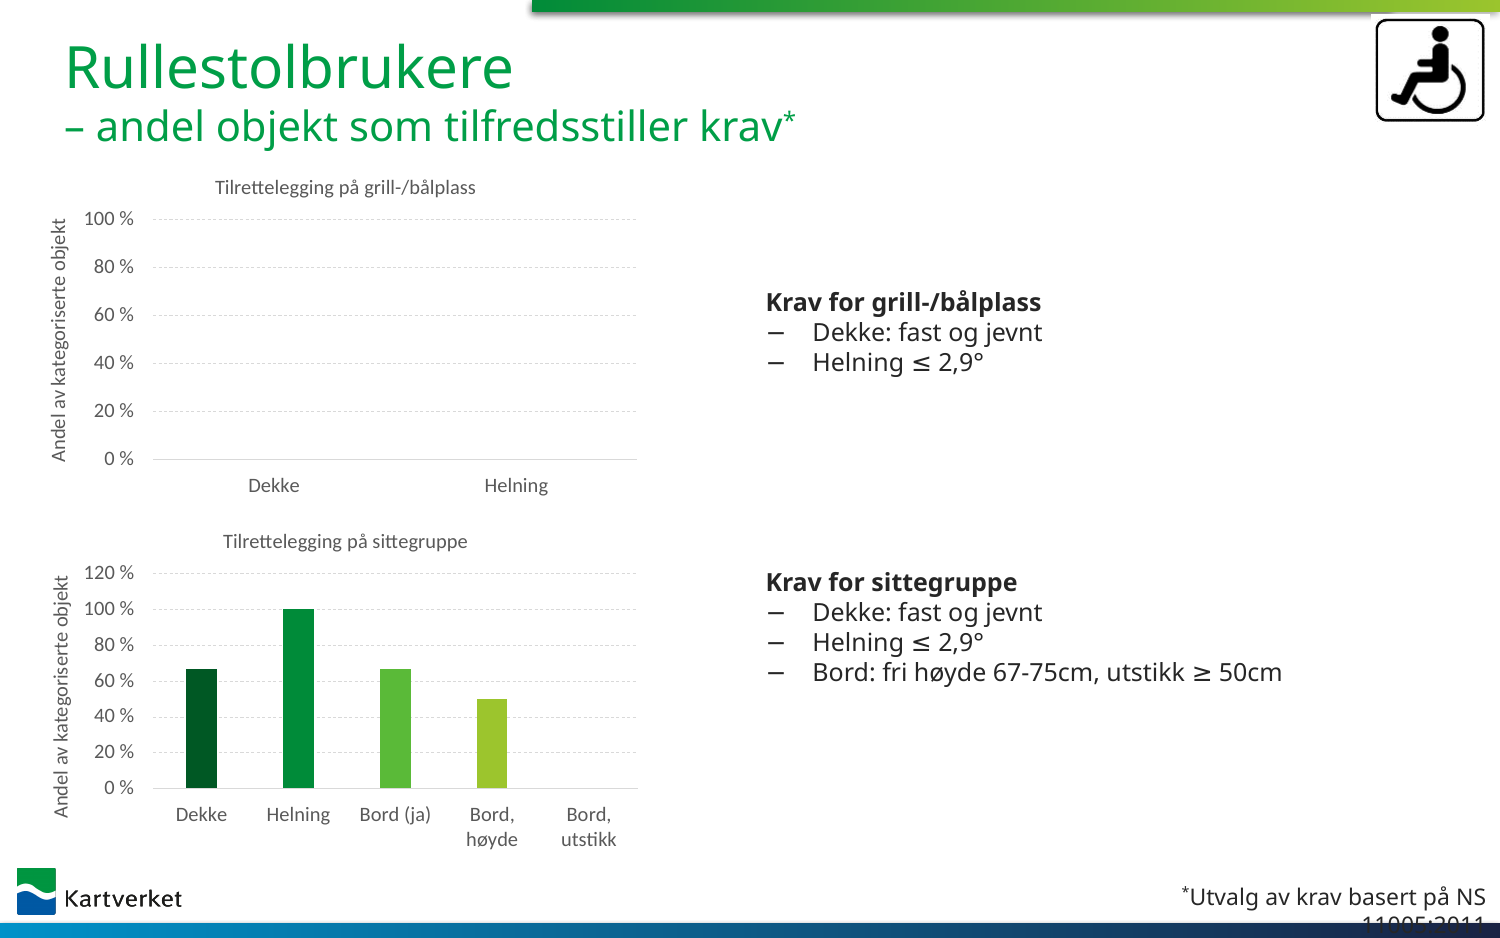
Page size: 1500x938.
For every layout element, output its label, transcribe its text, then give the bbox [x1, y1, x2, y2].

picture [41, 520, 650, 859]
text_box *Utvalg av krav basert på NS 11005:2011 [1068, 873, 1500, 938]
picture [1371, 13, 1491, 127]
text_box Rullestolbrukere – andel objekt som tilfredsstiller krav* [49, 14, 1431, 158]
text_box Krav for grill-/bålplass Dekke: fast og jevnt Helning ≤ 2,9° [750, 279, 1452, 384]
picture [41, 166, 650, 505]
text_box Krav for sittegruppe Dekke: fast og jevnt Helning ≤ 2,9° Bord: fri høyde 67-75cm, utstikk ≥ 50cm [750, 559, 1500, 694]
